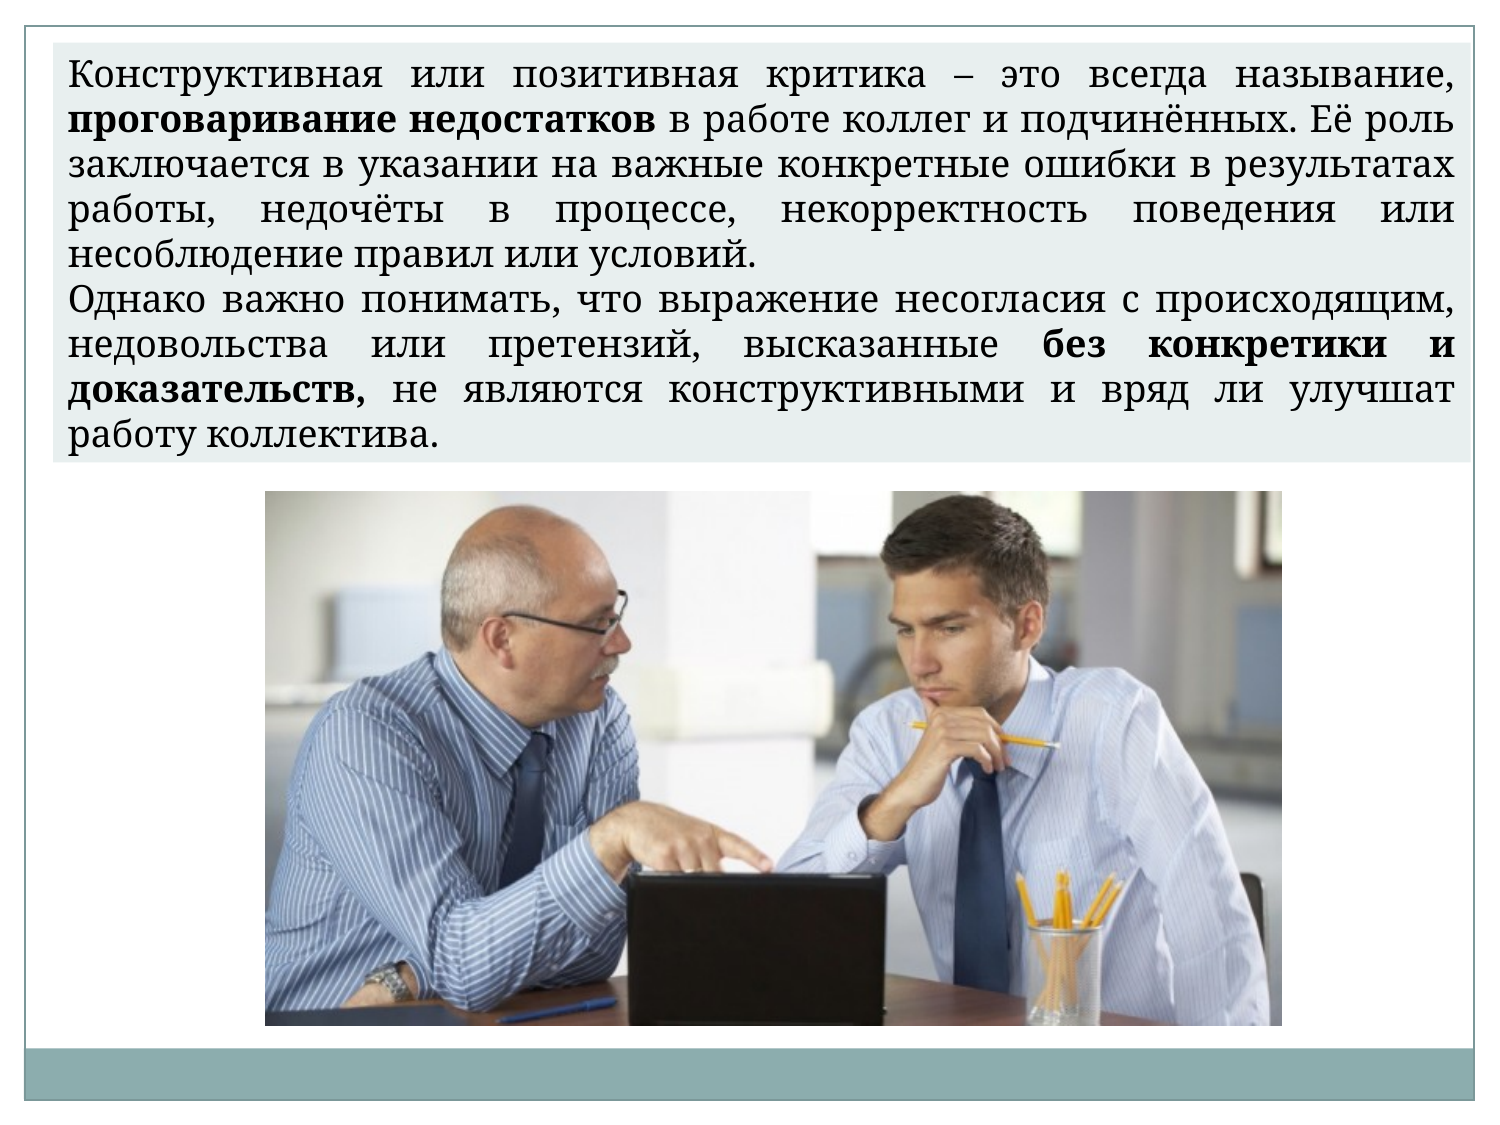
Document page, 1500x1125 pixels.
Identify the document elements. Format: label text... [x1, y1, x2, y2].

text_box Конструктивная или позитивная критика – это всегда называние, проговаривание недостатков в работе коллег и подчинённых. Её роль заключается в указании на важные конкретные ошибки в результатах работы, недочёты в процессе, некорректность поведения или несоблюдение правил или условий. Однако важно понимать, что выражение несогласия с происходящим, недовольства или претензий, высказанные без конкретики и доказательств, не являются конструктивными и вряд ли улучшат работу коллектива. [53, 42, 1471, 463]
picture [265, 491, 1282, 1027]
